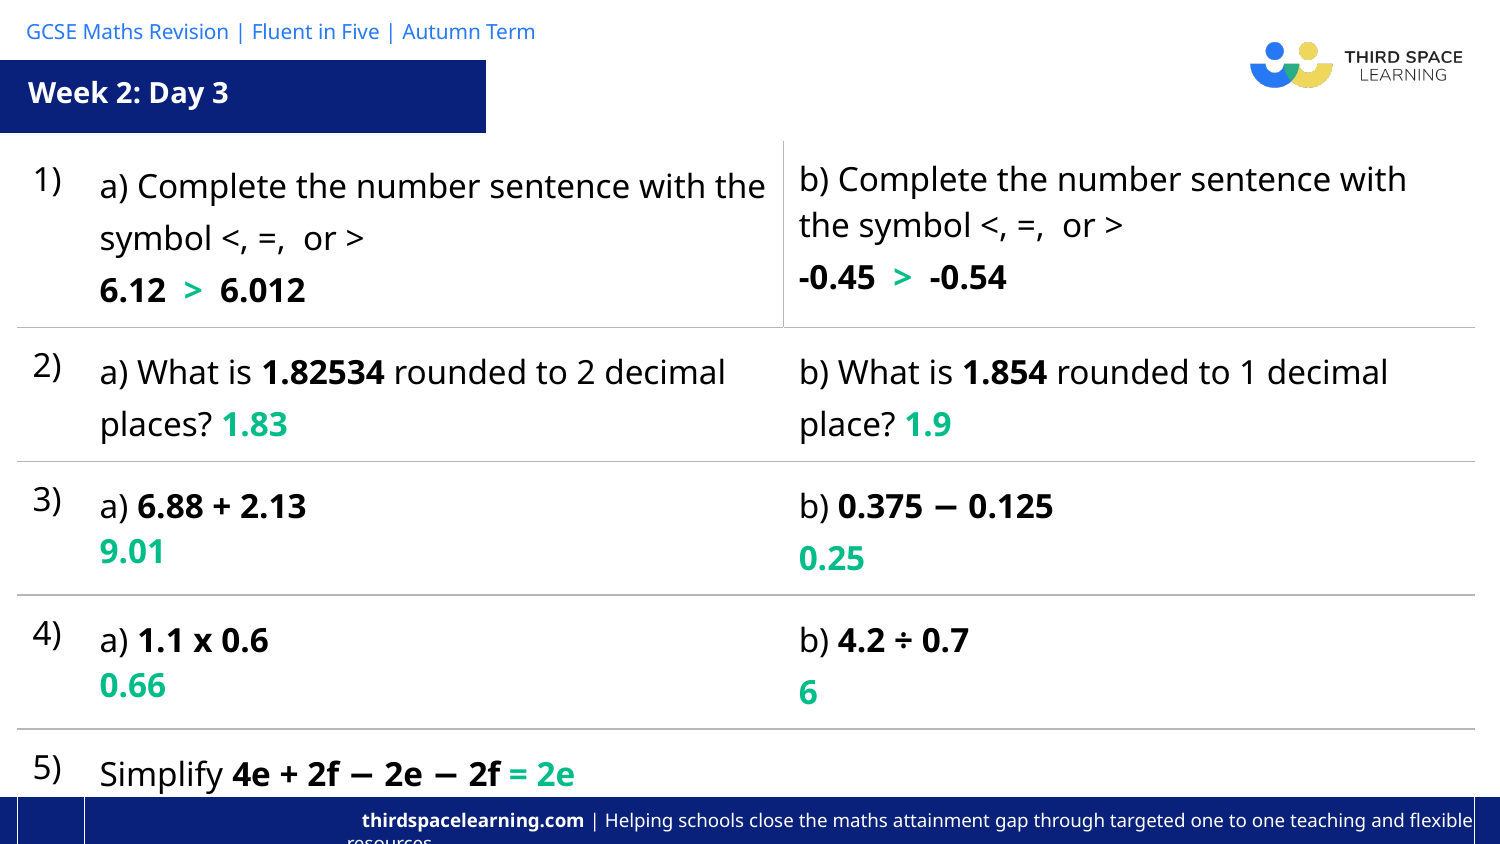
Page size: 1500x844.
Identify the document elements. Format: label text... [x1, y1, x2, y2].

table_cell a) What is 1.82534 rounded to 2 decimal places? 1.83 [85, 328, 783, 461]
table_cell a) 6.88 + 2.13 9.01 [85, 462, 783, 594]
picture [1250, 33, 1465, 99]
table_cell Simplify 4e + 2f − 2e − 2f = 2e [85, 730, 1474, 844]
table_header b) Complete the number sentence with the symbol <, =, or > -0.45 > -0.54 [784, 142, 1474, 327]
table_cell 2) [18, 328, 84, 461]
table_cell b) 0.375 − 0.125 0.25 [784, 462, 1474, 594]
table_cell a) 1.1 x 0.6 0.66 [85, 596, 783, 728]
text_box Week 2: Day 3 [13, 59, 383, 125]
table_cell 4) [18, 596, 84, 728]
table_cell 5) [18, 730, 84, 844]
table_cell b) What is 1.854 rounded to 1 decimal place? 1.9 [784, 328, 1474, 461]
table_cell 3) [18, 462, 84, 594]
table_cell b) 4.2 ÷ 0.7 6 [784, 596, 1474, 728]
table_header a) Complete the number sentence with the symbol <, =, or > 6.12 > 6.012 [85, 142, 783, 327]
table_header 1) [18, 142, 84, 327]
